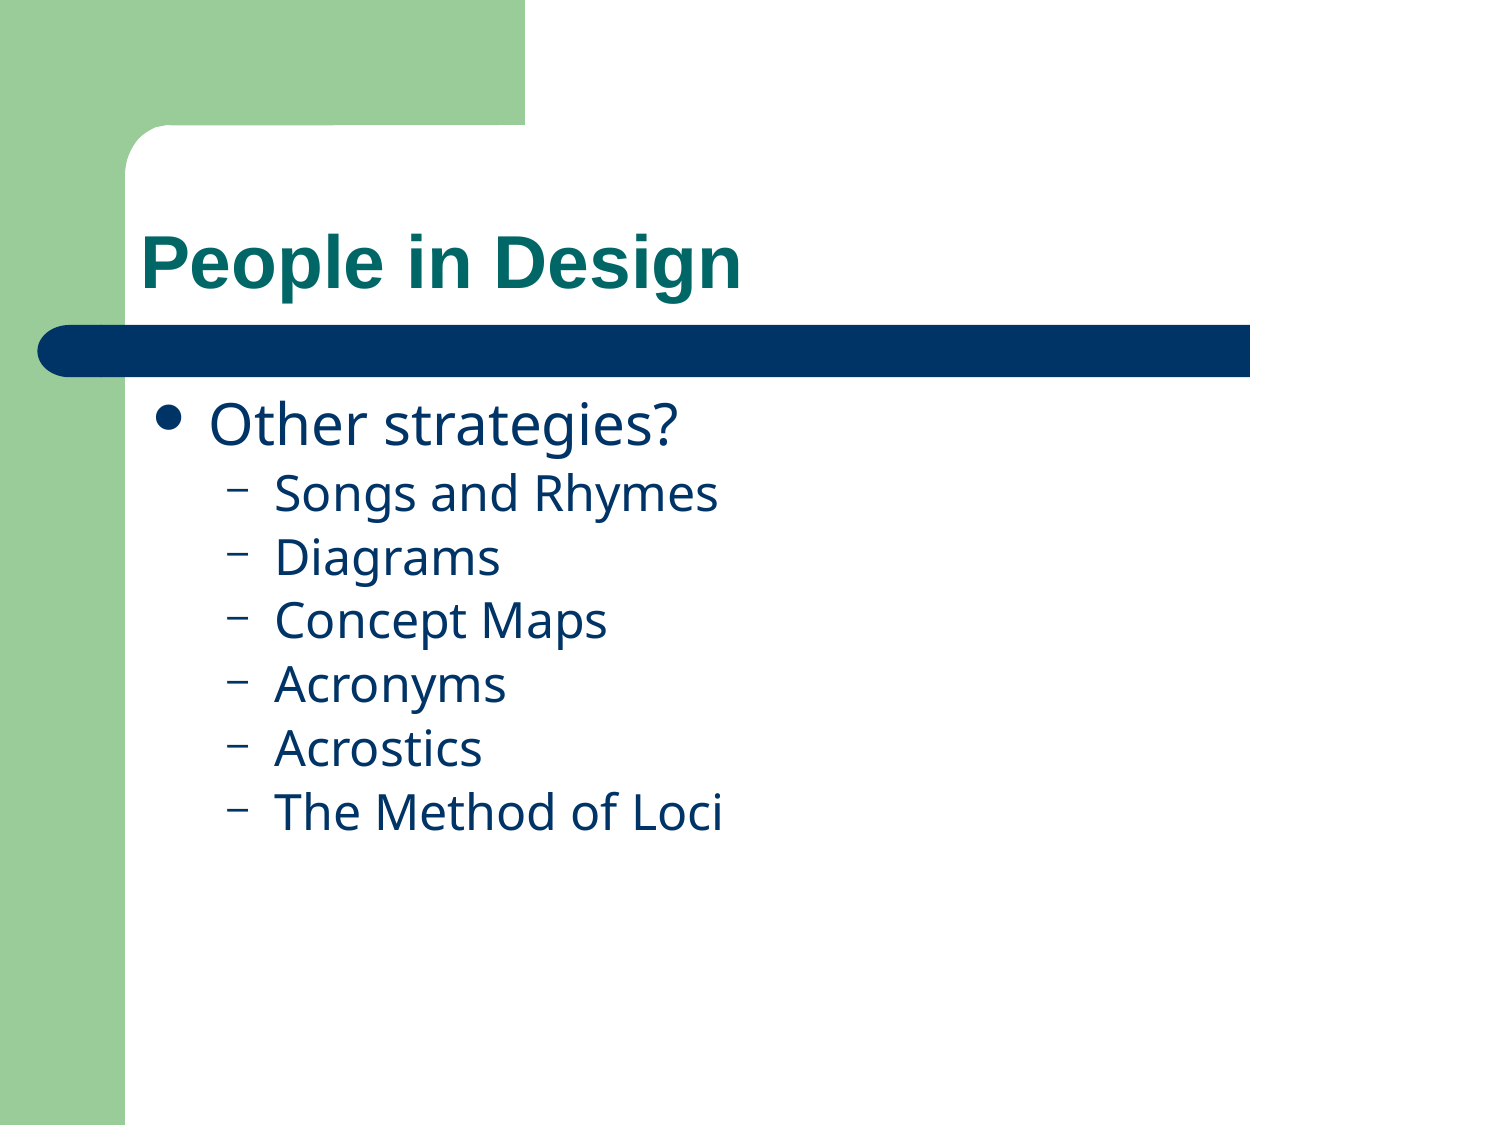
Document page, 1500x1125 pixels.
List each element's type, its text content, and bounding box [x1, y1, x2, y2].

list Other strategies? Songs and Rhymes Diagrams Concept Maps Acronyms Acrostics The Method of Loci [137, 387, 1400, 999]
title People in Design [124, 124, 1426, 313]
